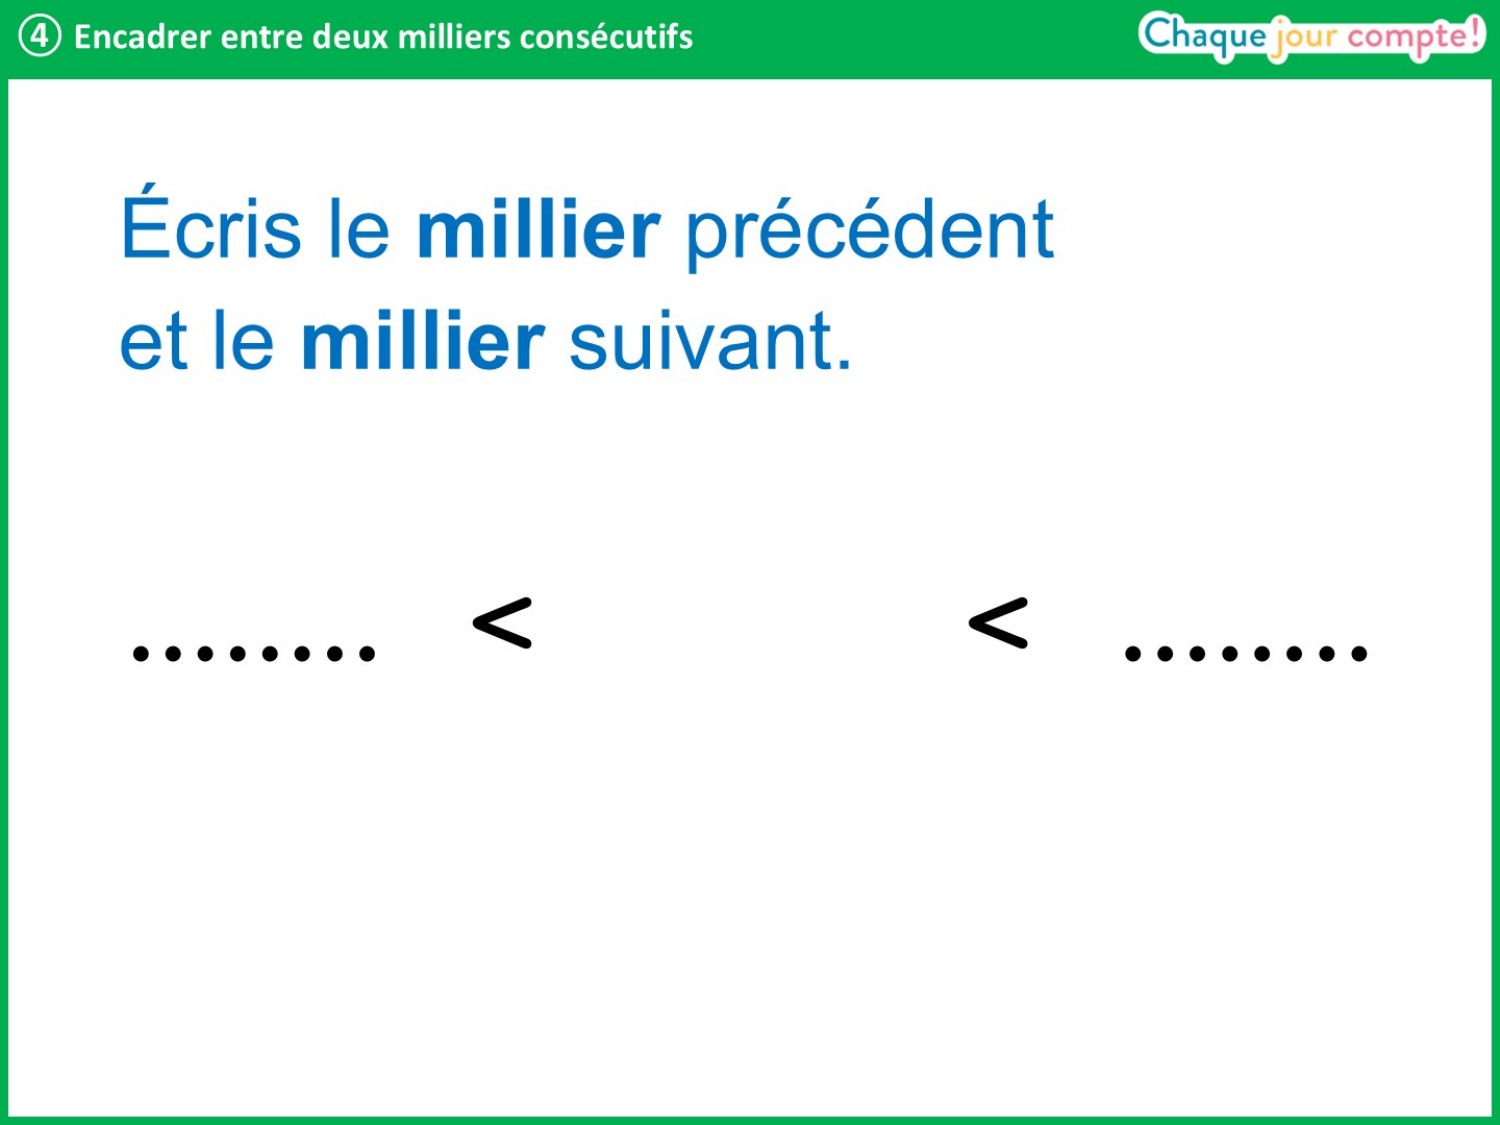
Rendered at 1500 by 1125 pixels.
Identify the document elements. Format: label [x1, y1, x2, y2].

list [0, 0, 1500, 1125]
